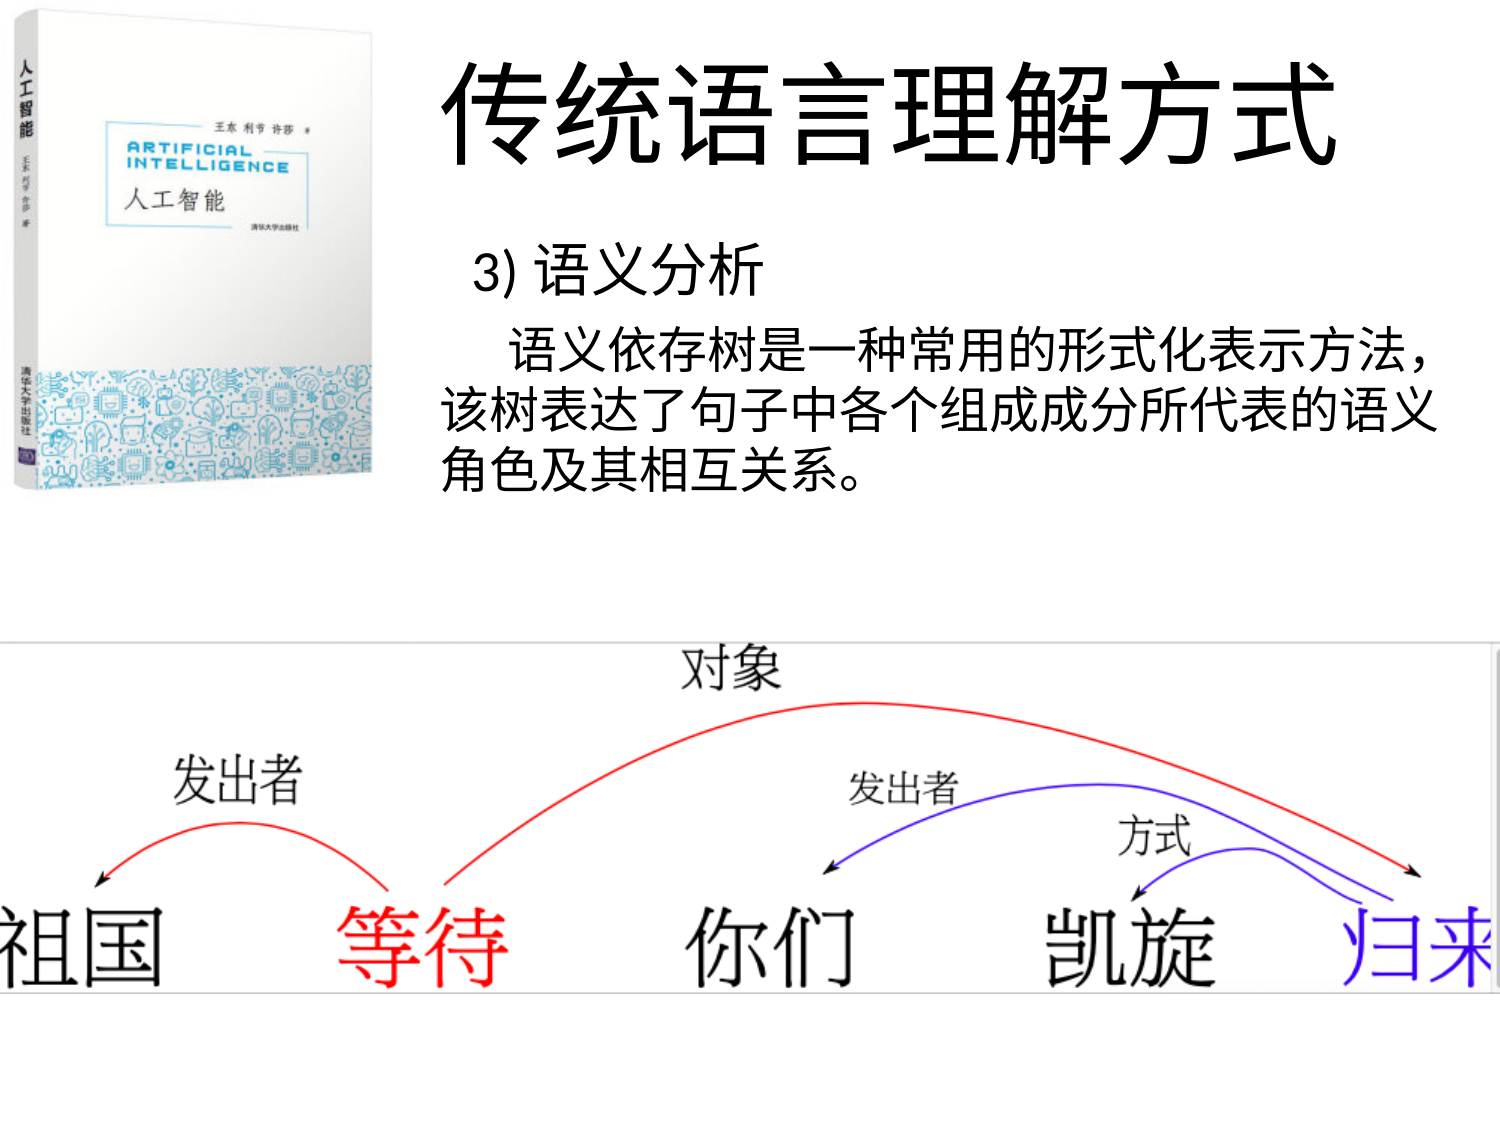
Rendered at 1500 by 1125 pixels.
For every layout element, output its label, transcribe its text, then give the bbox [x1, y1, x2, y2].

picture [0, 0, 441, 510]
text_box 传统语言理解方式 [424, 52, 1355, 189]
picture [0, 641, 1500, 994]
text_box 3)语义分析 [456, 225, 1192, 311]
text_box 语义依存树是一种常用的形式化表示方法，该树表达了句子中各个组成成分所代表的语义角色及其相互关系。 [424, 311, 1498, 507]
